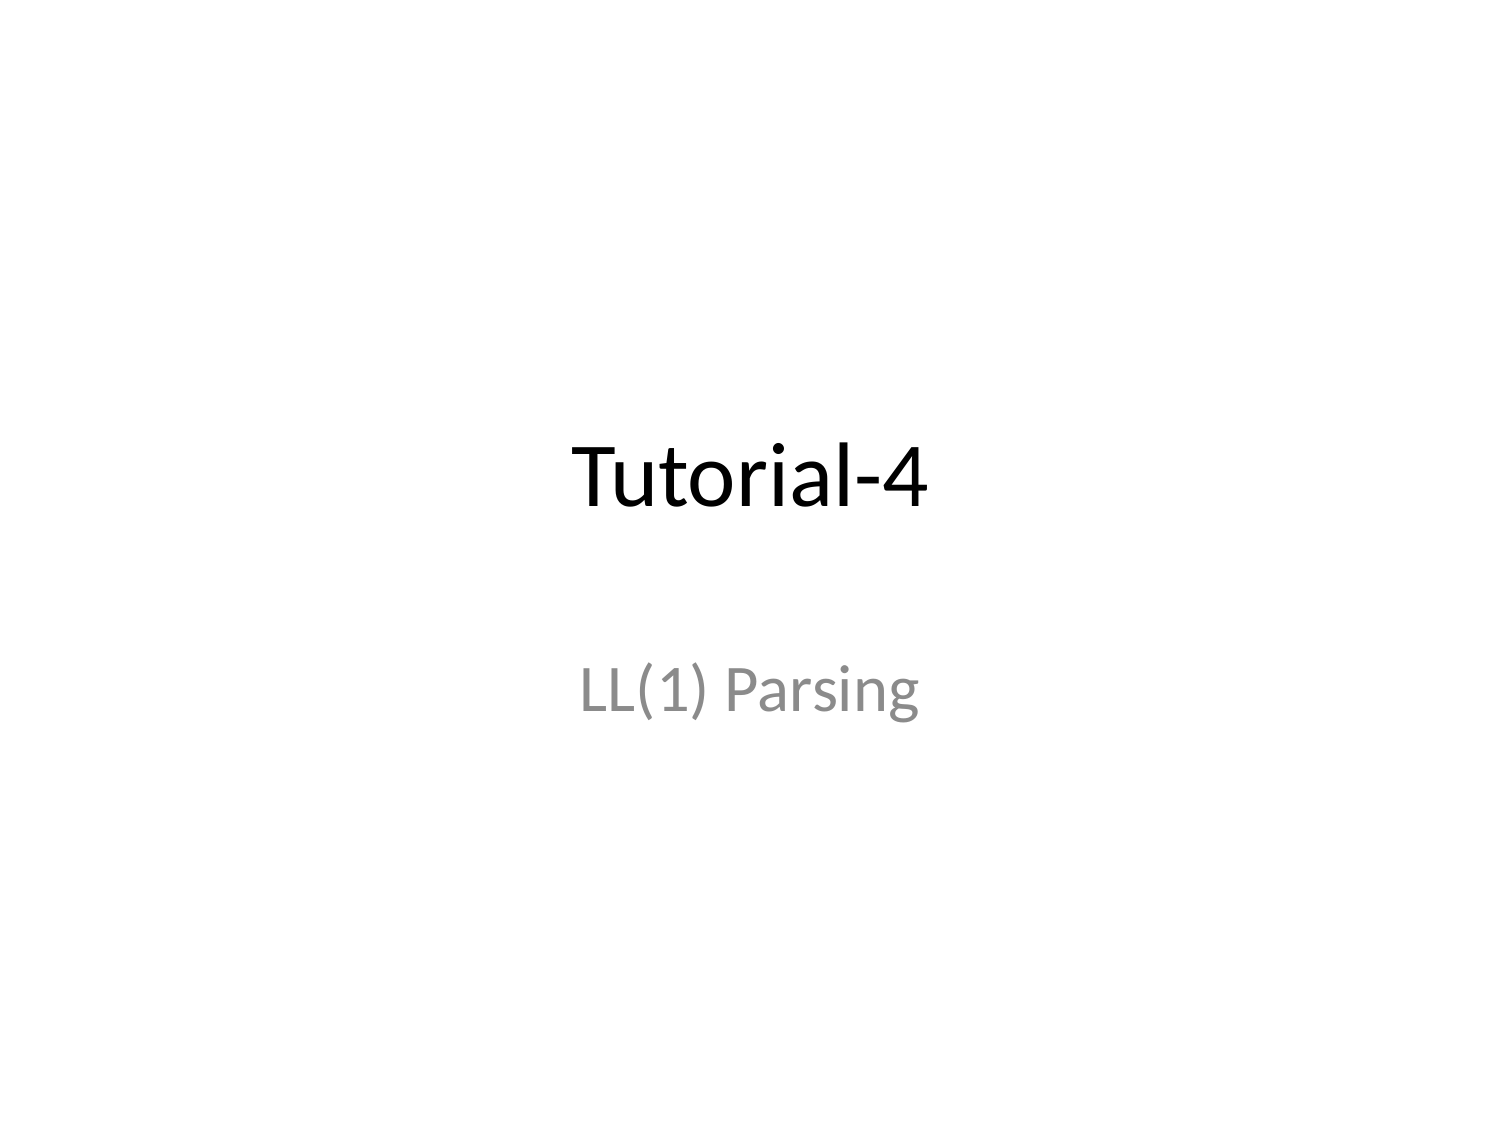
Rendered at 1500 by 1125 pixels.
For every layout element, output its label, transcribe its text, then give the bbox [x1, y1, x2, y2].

subtitle LL(1) Parsing [225, 637, 1275, 925]
title Tutorial-4 [112, 349, 1388, 591]
